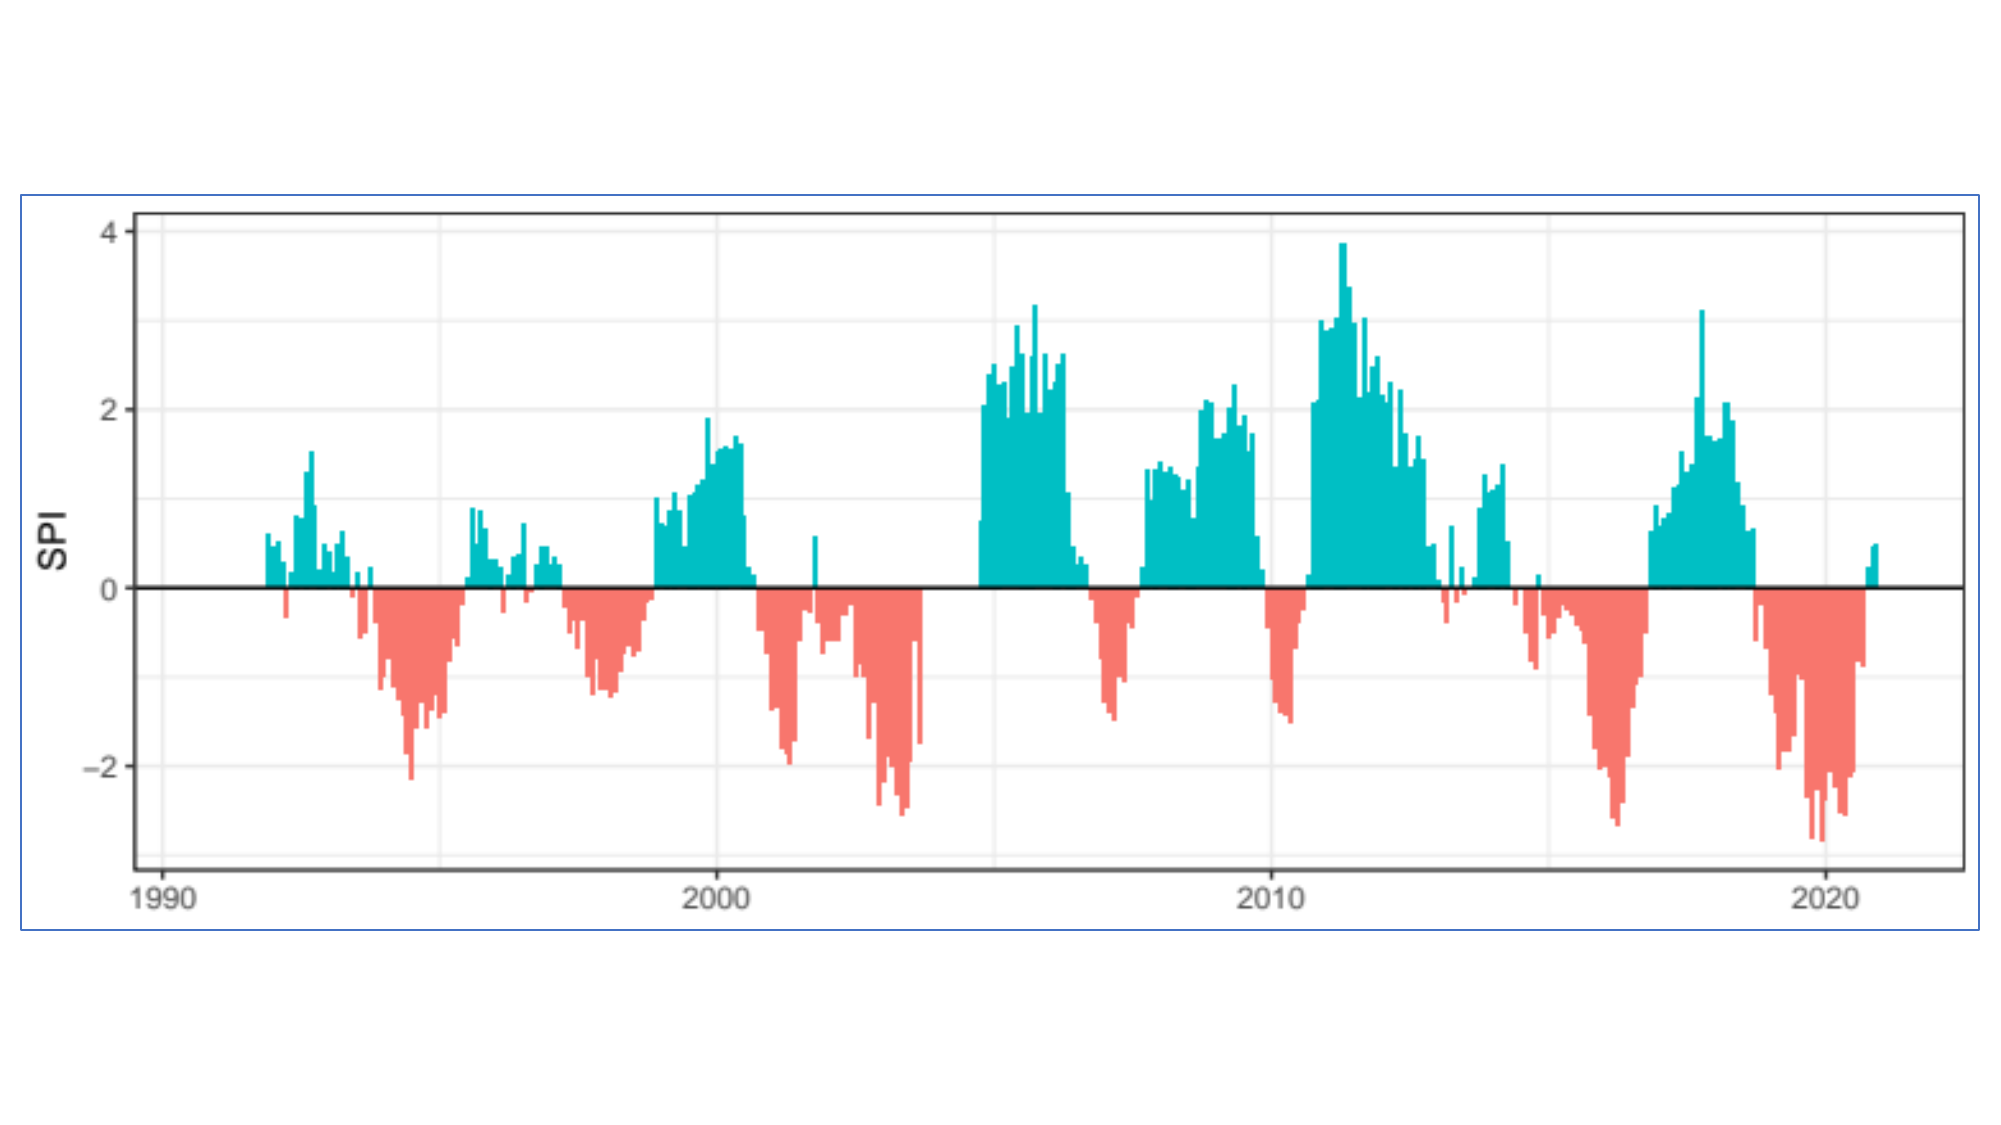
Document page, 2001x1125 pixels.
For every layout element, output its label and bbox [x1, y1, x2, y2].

picture [21, 195, 1979, 930]
